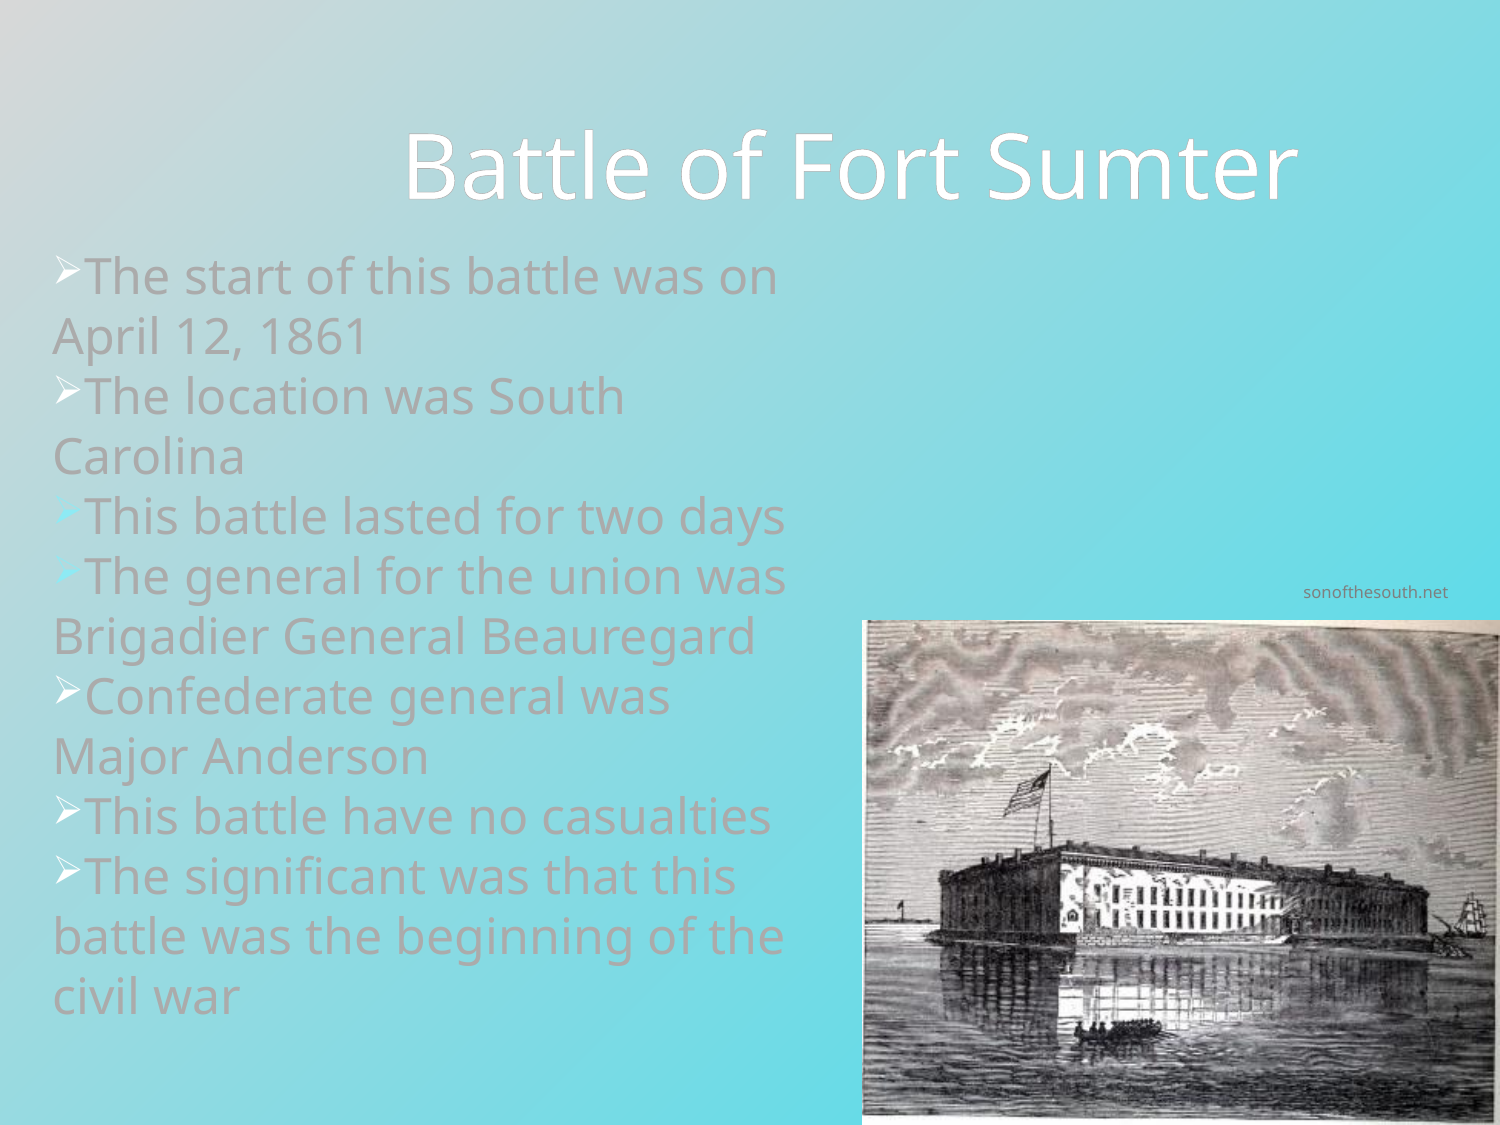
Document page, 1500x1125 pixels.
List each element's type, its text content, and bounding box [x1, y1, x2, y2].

subtitle The start of this battle was on April 12, 1861 The location was South Carolina This battle lasted for two days The general for the union was Brigadier General Beauregard Confederate general was Major Anderson This battle have no casualties The significant was that this battle was the beginning of the civil war [37, 237, 838, 1088]
title Battle of Fort Sumter [75, 75, 1363, 225]
picture [862, 619, 1500, 1125]
text_box sonofthesouth.net [1288, 574, 1464, 607]
